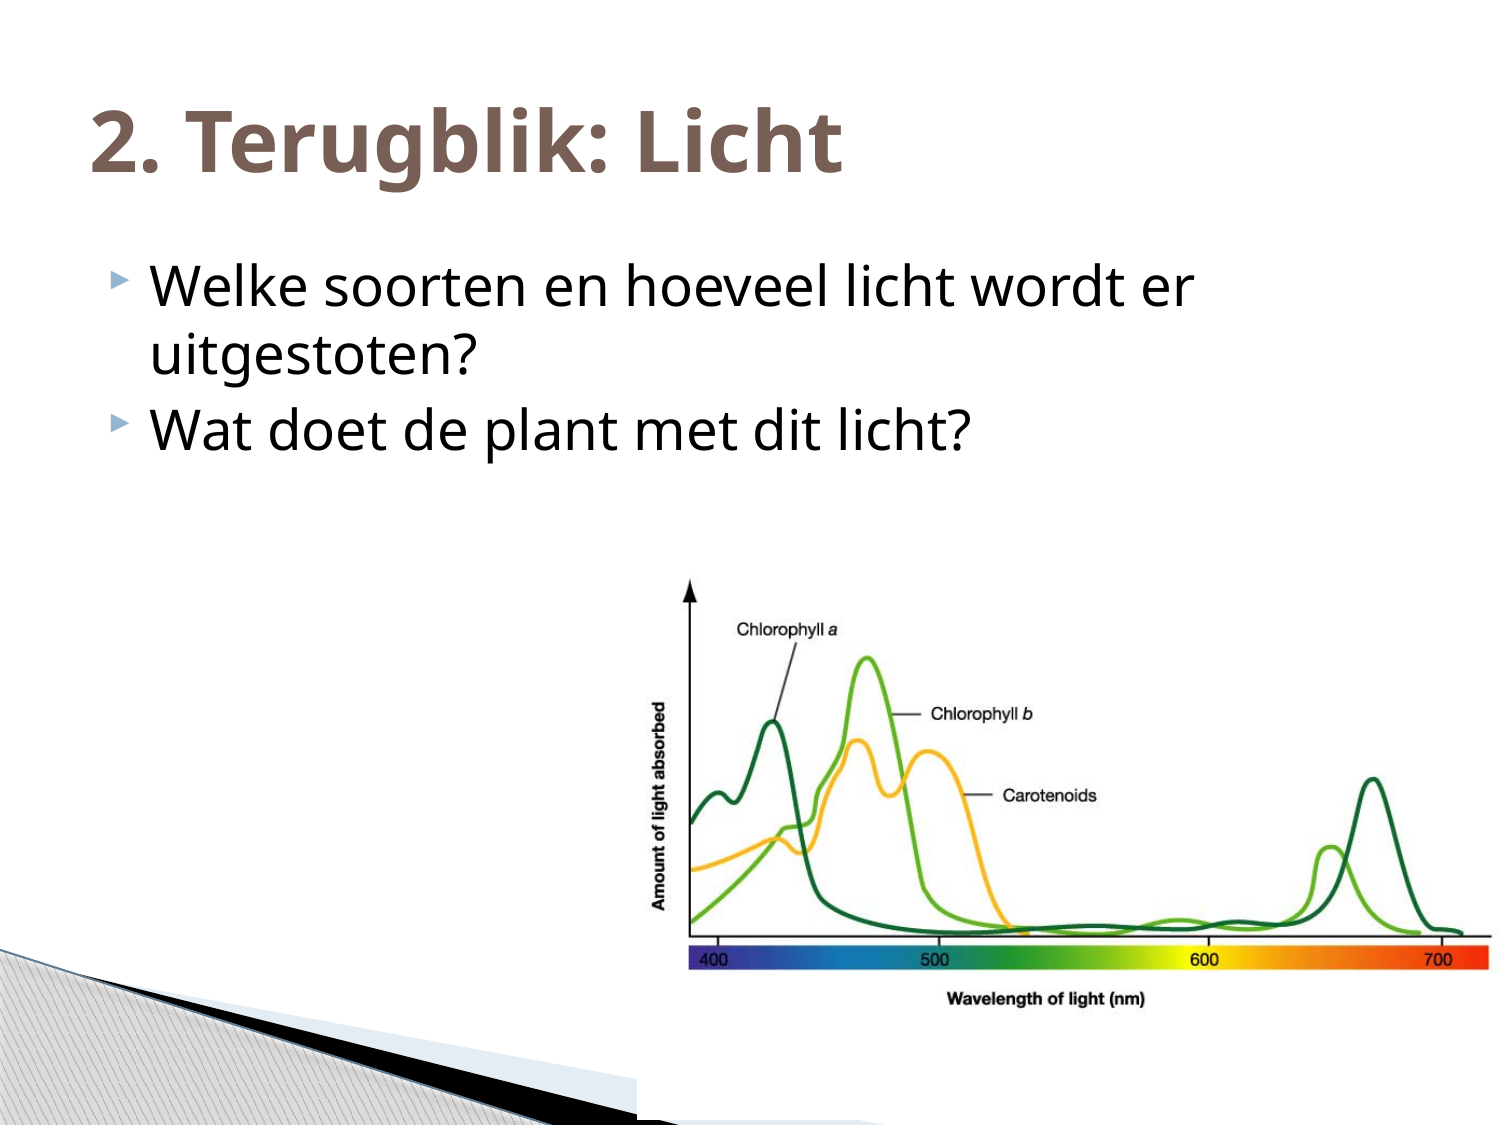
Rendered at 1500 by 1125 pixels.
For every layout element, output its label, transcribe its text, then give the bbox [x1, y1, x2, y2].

list Welke soorten en hoeveel licht wordt er uitgestoten? Wat doet de plant met dit licht? [75, 243, 1425, 986]
picture [637, 472, 1500, 1120]
title 2. Terugblik: Licht [75, 45, 1425, 233]
